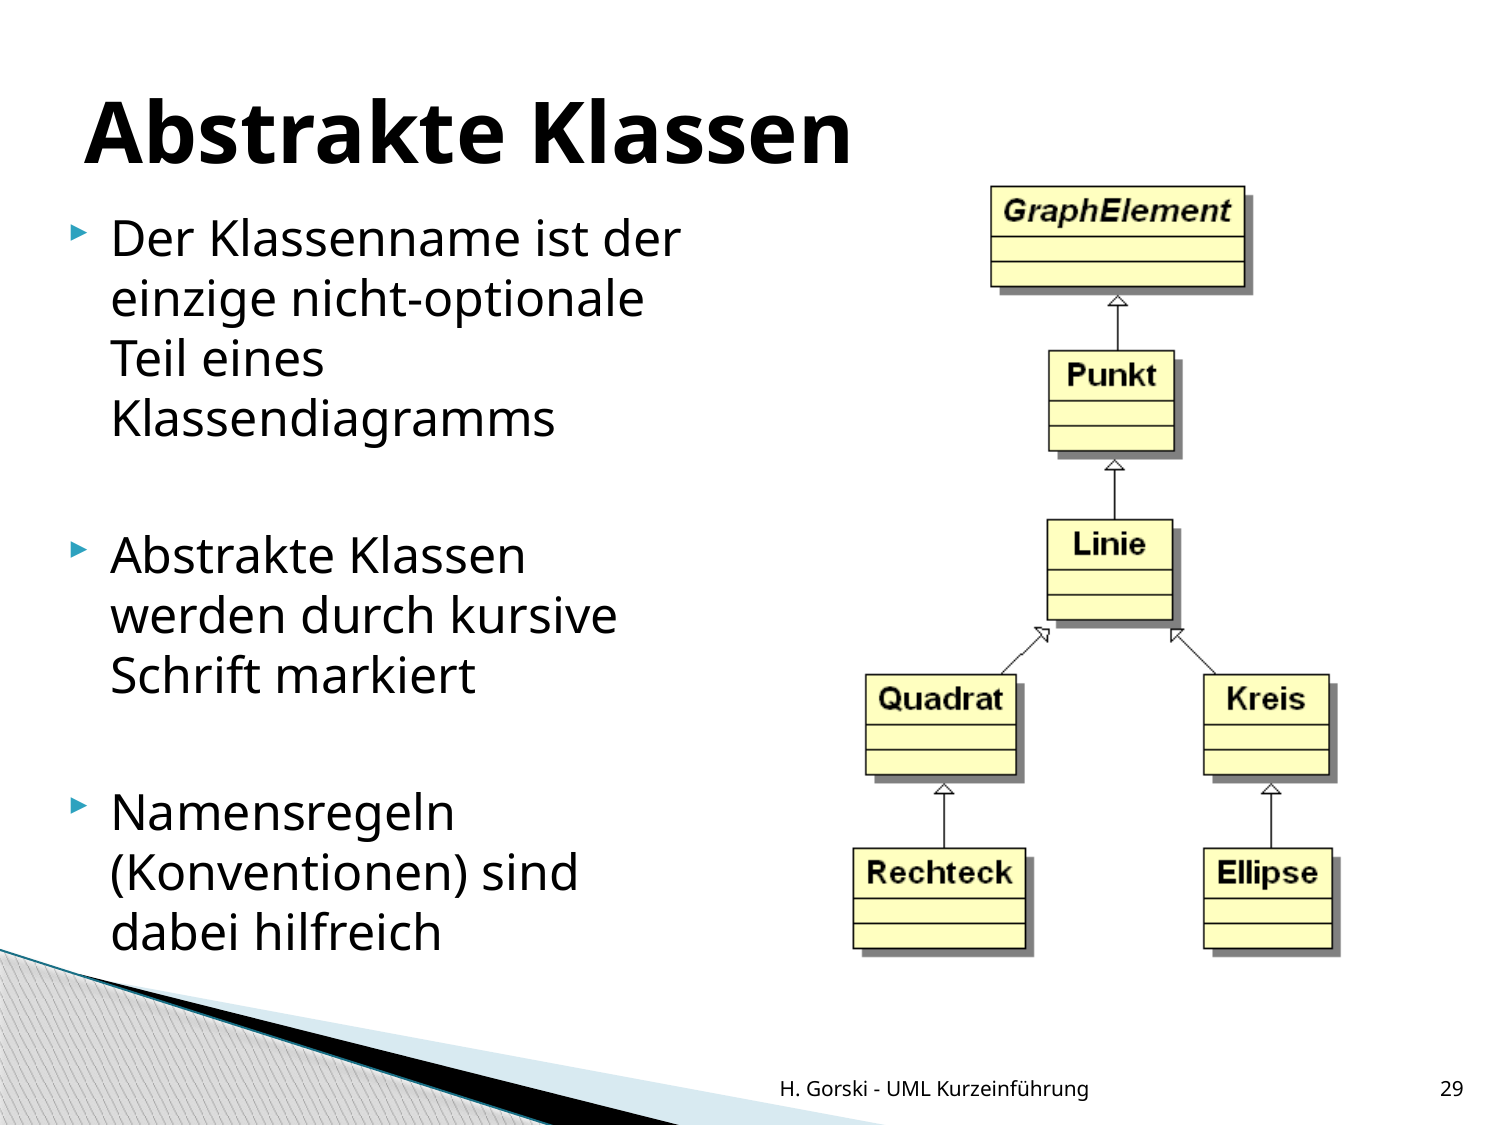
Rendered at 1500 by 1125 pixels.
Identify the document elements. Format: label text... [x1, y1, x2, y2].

picture [820, 175, 1363, 973]
list Der Klassenname ist der einzige nicht-optionale Teil eines Klassendiagramms Abstrakte Klassen werden durch kursive Schrift markiert Namensregeln (Konventionen) sind dabei hilfreich [35, 199, 699, 997]
title Abstrakte Klassen [70, 35, 1421, 223]
slide_number 29 [1418, 1051, 1479, 1112]
footer H. Gorski - UML Kurzeinführung [718, 1051, 1105, 1112]
